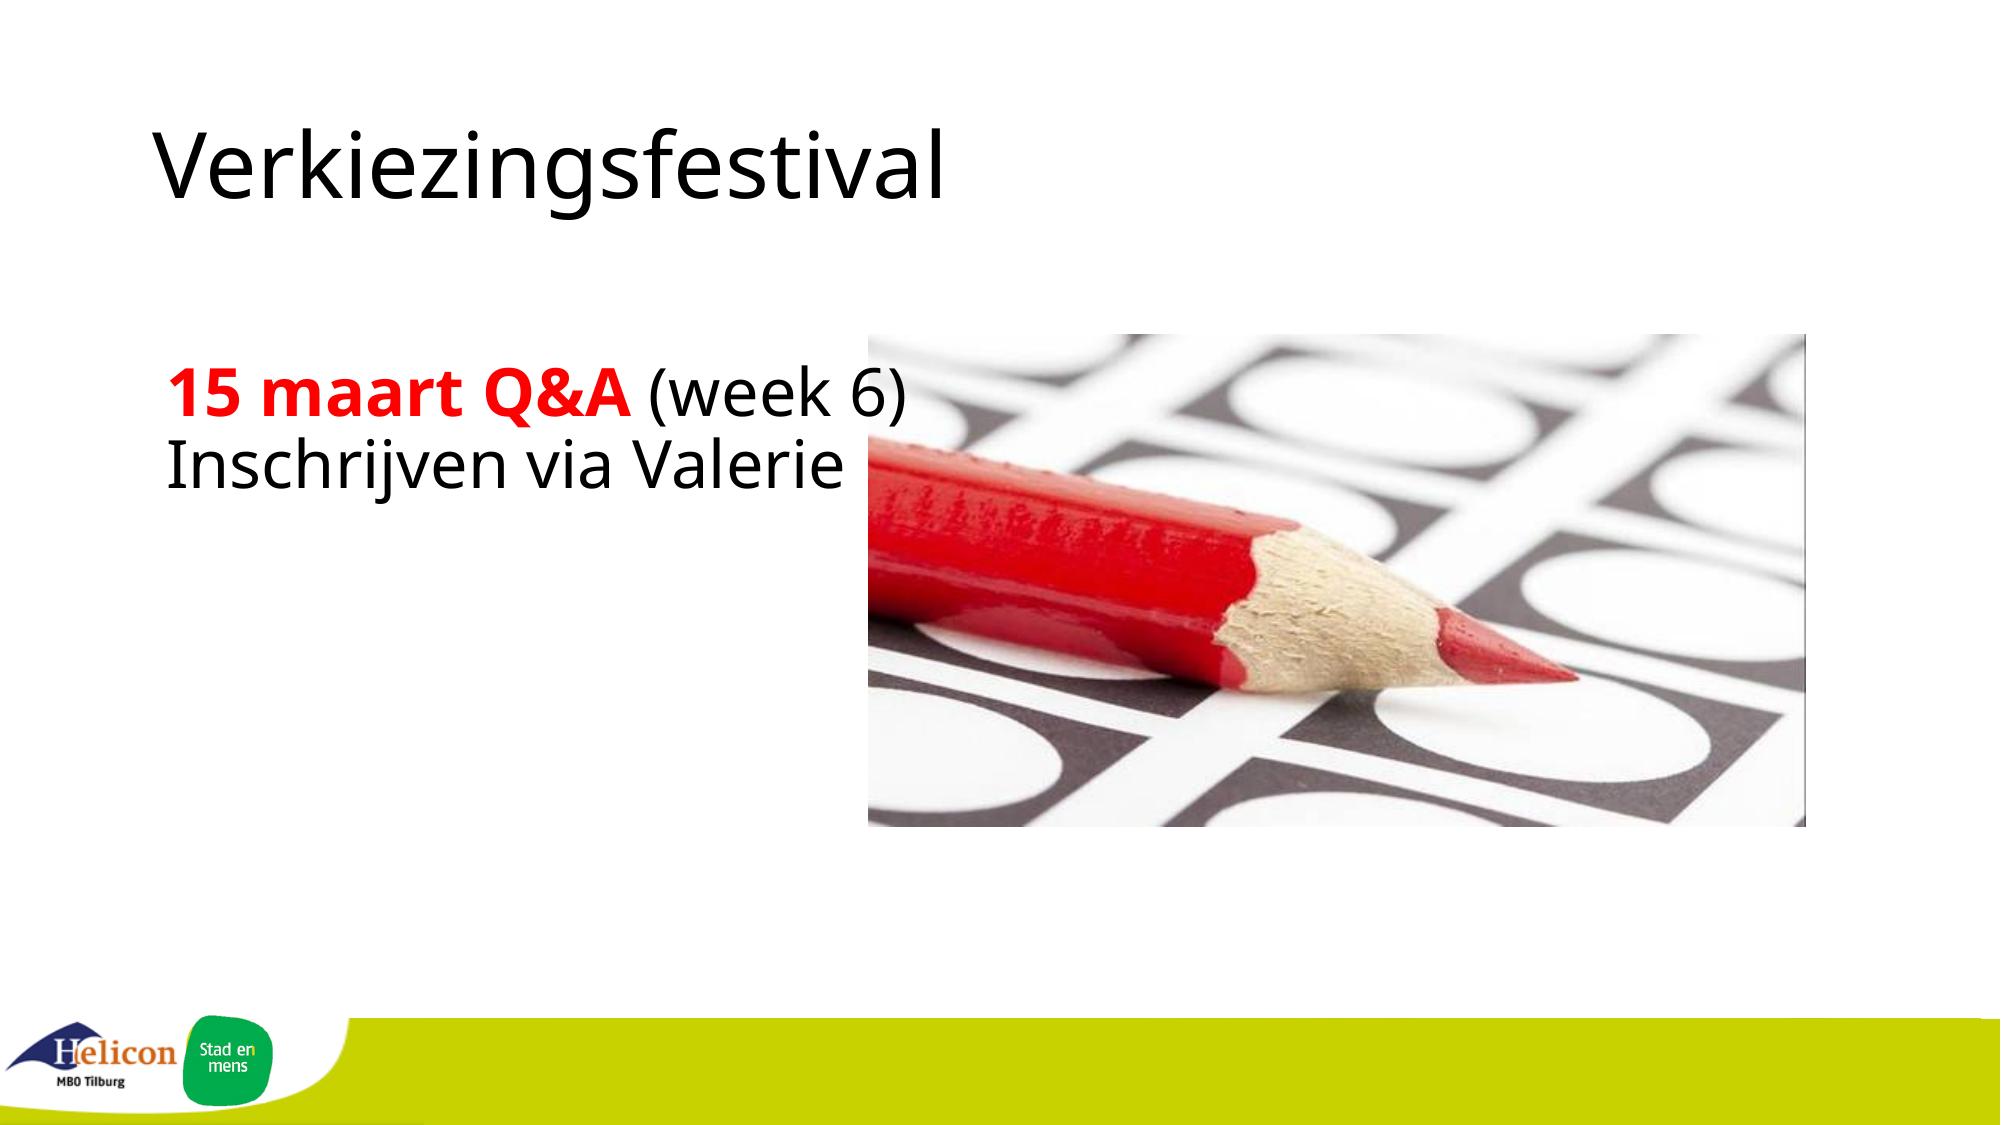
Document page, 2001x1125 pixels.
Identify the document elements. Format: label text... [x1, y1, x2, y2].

picture [0, 1013, 424, 1125]
title Verkiezingsfestival [137, 59, 1863, 278]
text_box 15 maart Q&A (week 6) Inschrijven via Valerie [151, 321, 1877, 540]
picture [868, 334, 1806, 827]
